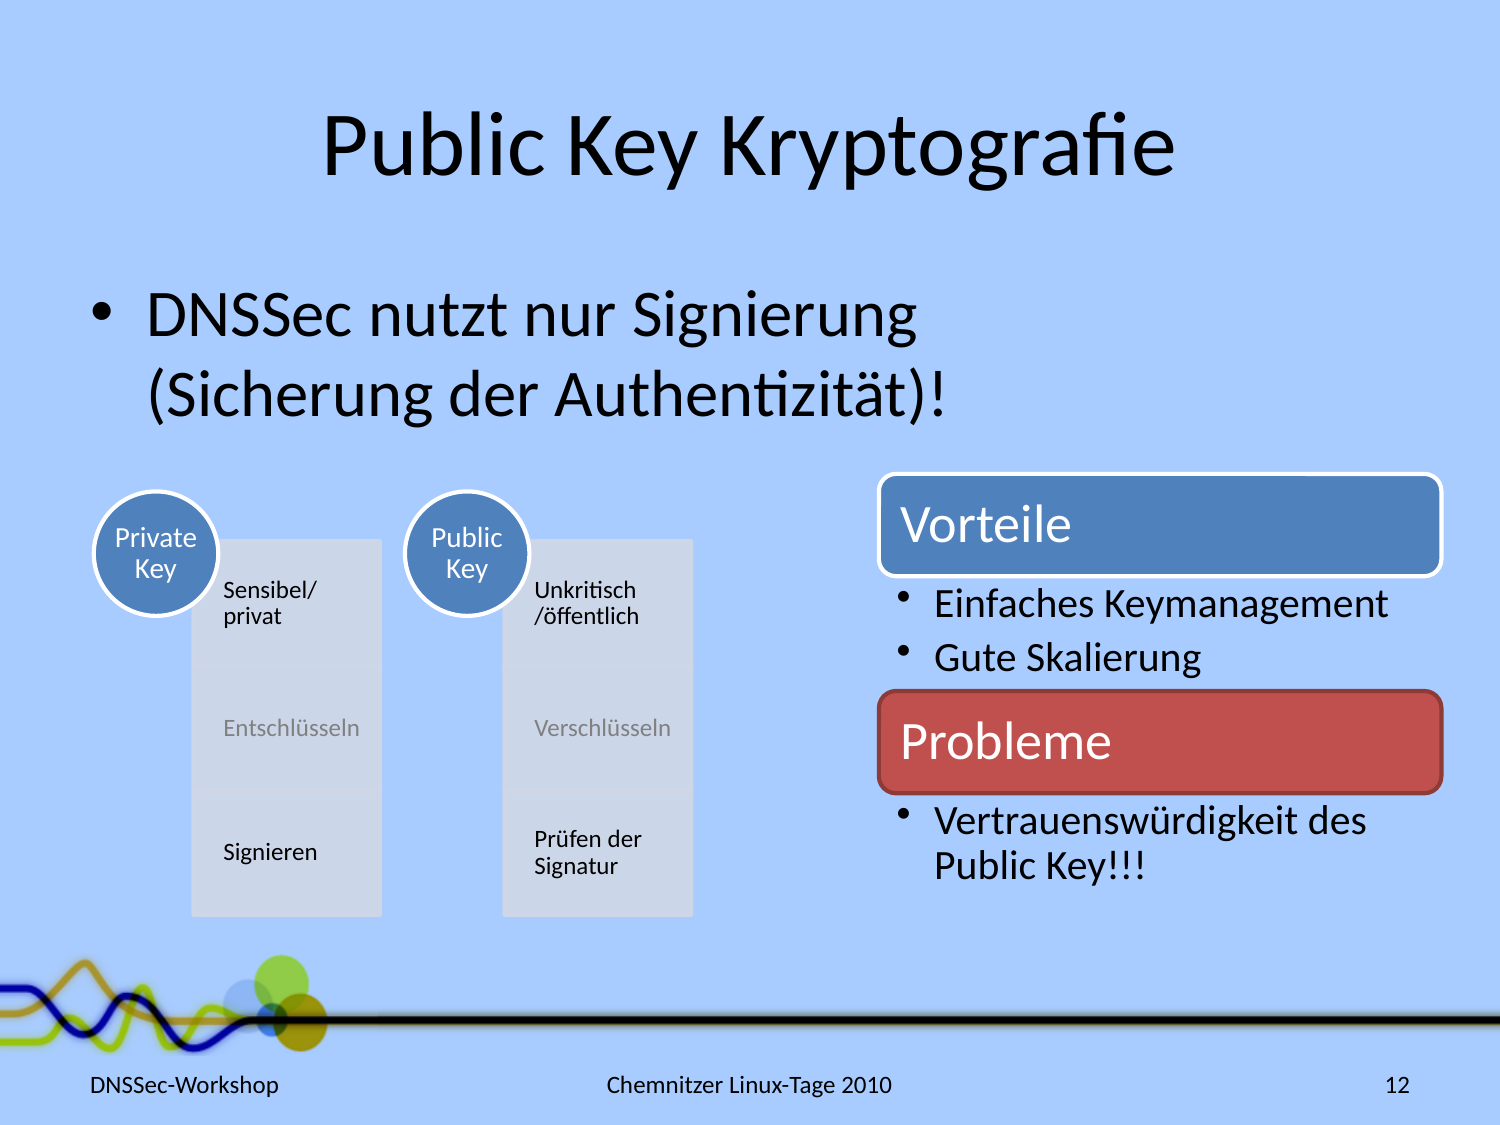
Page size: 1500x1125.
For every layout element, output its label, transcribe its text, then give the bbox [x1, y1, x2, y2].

slide_number 12 [1074, 1053, 1425, 1114]
slide_number DNSSec-Workshop [75, 1053, 425, 1114]
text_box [93, 468, 692, 938]
title Public Key Kryptografie [75, 45, 1425, 233]
picture [0, 0, 1500, 1125]
footer Chemnitzer Linux-Tage 2010 [512, 1053, 988, 1114]
list DNSSec nutzt nur Signierung (Sicherung der Authentizität)! [75, 262, 1425, 469]
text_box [878, 468, 1442, 903]
